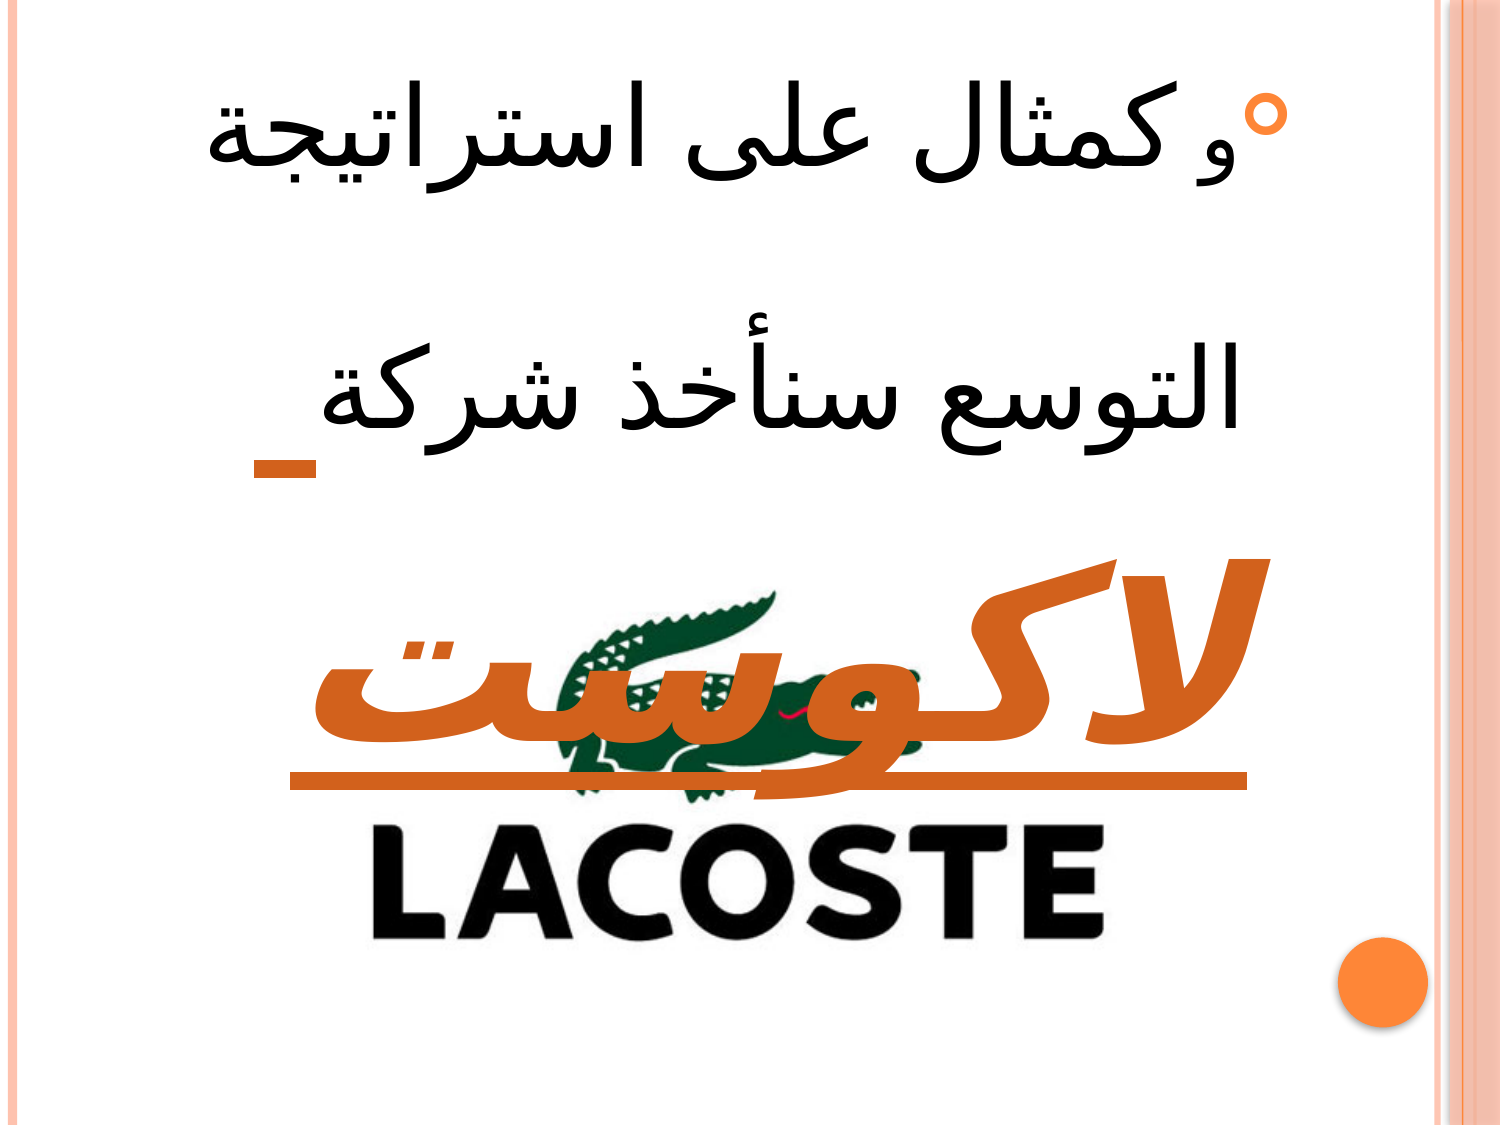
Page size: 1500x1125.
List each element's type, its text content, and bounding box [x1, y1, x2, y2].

picture [315, 536, 1177, 1009]
list و كمثال على استراتيجة التوسع سنأخذ شركة لاكوست [82, 46, 1307, 894]
